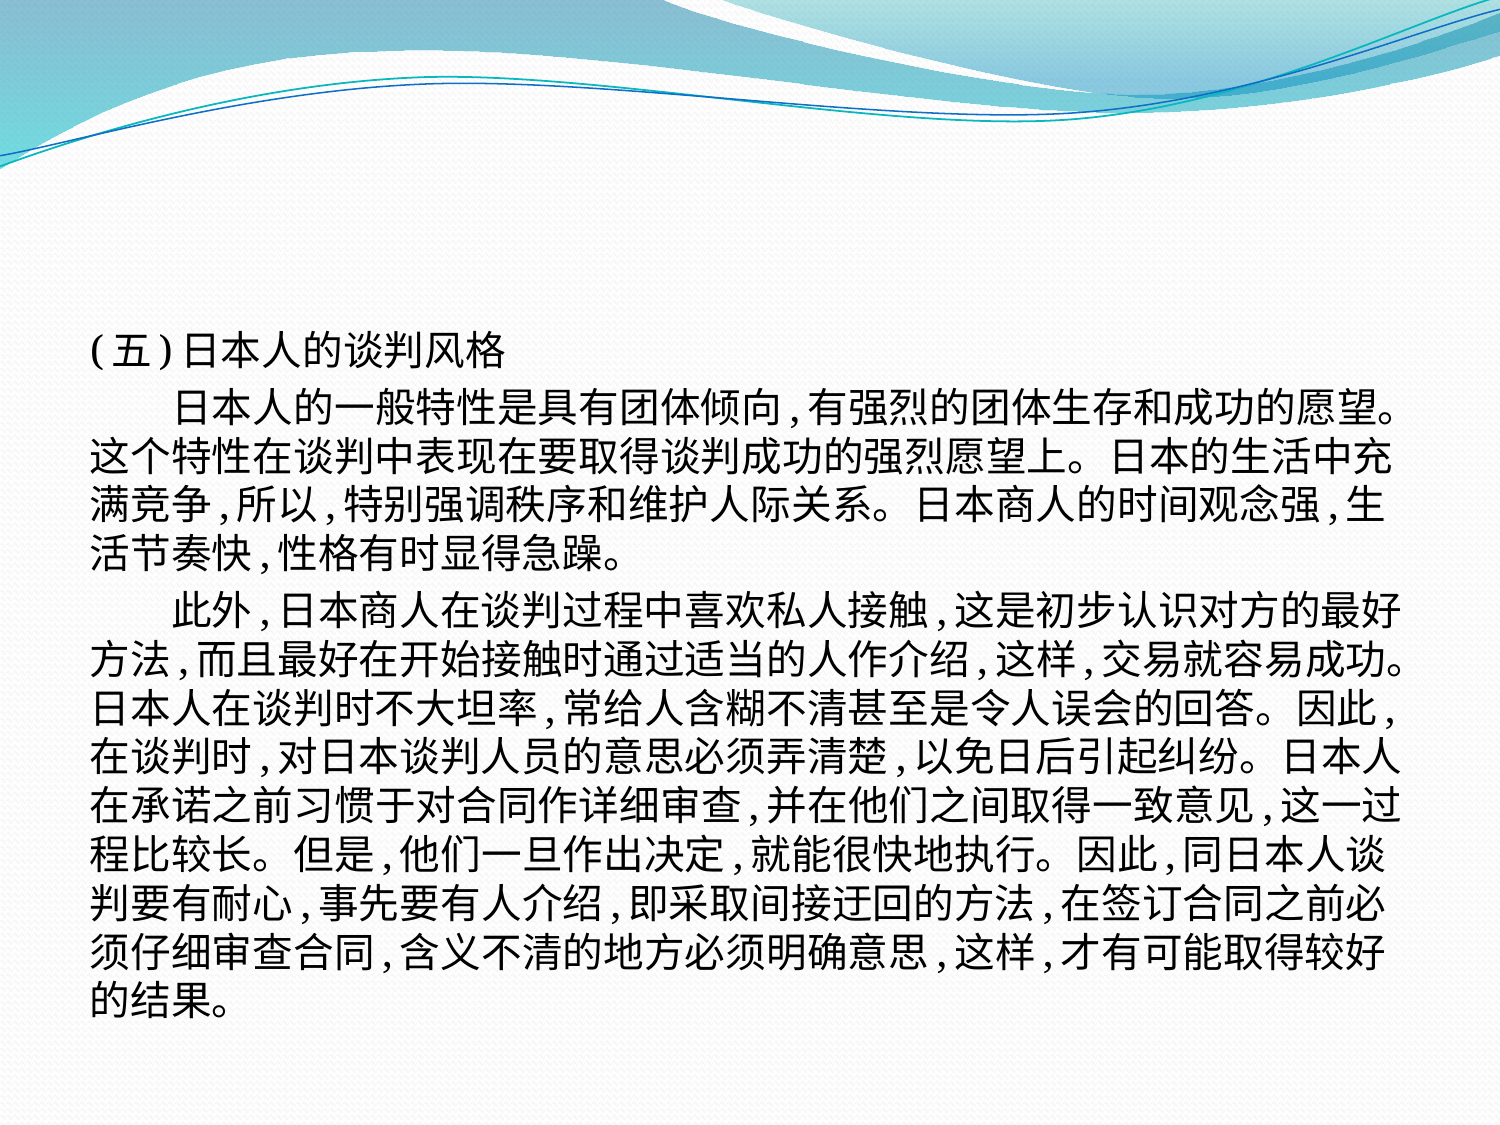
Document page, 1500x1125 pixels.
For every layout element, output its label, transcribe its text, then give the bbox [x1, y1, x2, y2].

list (五)日本人的谈判风格 日本人的一般特性是具有团体倾向,有强烈的团体生存和成功的愿望。这个特性在谈判中表现在要取得谈判成功的强烈愿望上。日本的生活中充满竞争,所以,特别强调秩序和维护人际关系。日本商人的时间观念强,生活节奏快,性格有时显得急躁。 此外,日本商人在谈判过程中喜欢私人接触,这是初步认识对方的最好方法,而且最好在开始接触时通过适当的人作介绍,这样,交易就容易成功。日本人在谈判时不大坦率,常给人含糊不清甚至是令人误会的回答。因此,在谈判时,对日本谈判人员的意思必须弄清楚,以免日后引起纠纷。日本人在承诺之前习惯于对合同作详细审查,并在他们之间取得一致意见,这一过程比较长。但是,他们一旦作出决定,就能很快地执行。因此,同日本人谈判要有耐心,事先要有人介绍,即采取间接迂回的方法,在签订合同之前必须仔细审查合同,含义不清的地方必须明确意思,这样,才有可能取得较好的结果。 [75, 317, 1425, 1038]
